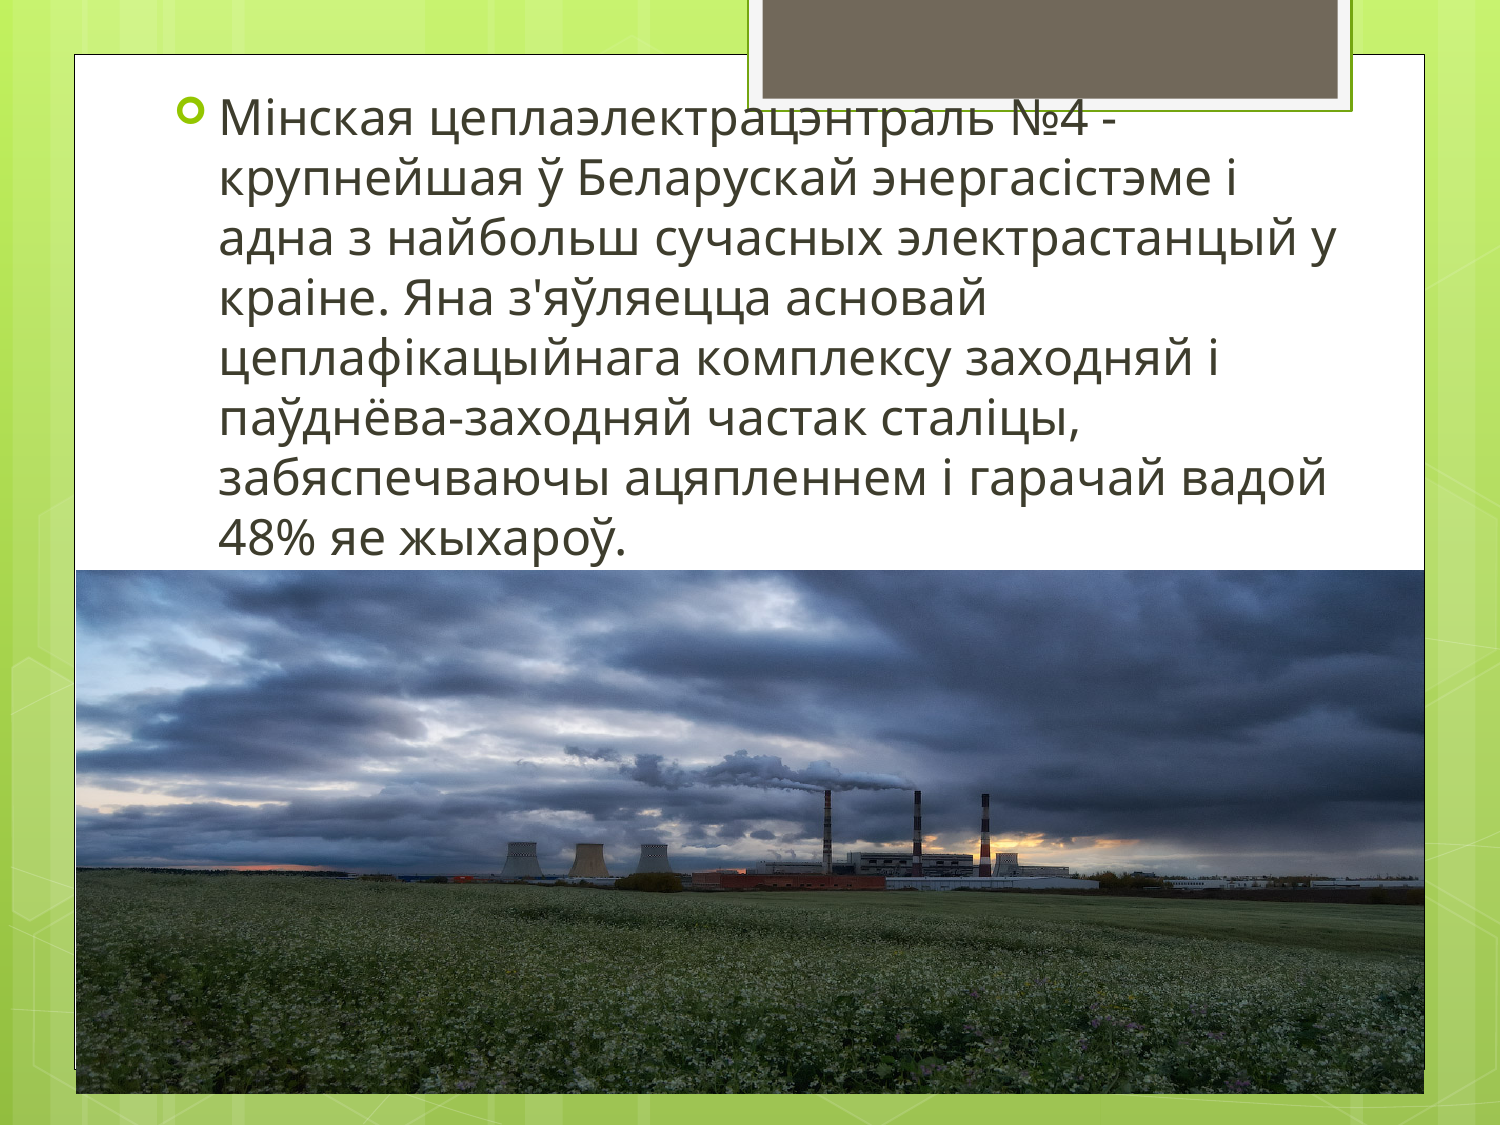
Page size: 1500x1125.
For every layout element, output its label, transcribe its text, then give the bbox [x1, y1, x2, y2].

picture [76, 570, 1424, 1095]
list Мінская цеплаэлектрацэнтраль №4 -крупнейшая ў Беларускай энергасістэме і адна з найбольш сучасных электрастанцый у краіне. Яна з'яўляецца асновай цеплафікацыйнага комплексу заходняй і паўднёва-заходняй частак сталіцы, забяспечваючы ацяпленнем і гарачай вадой 48% яе жыхароў. [147, 78, 1363, 568]
